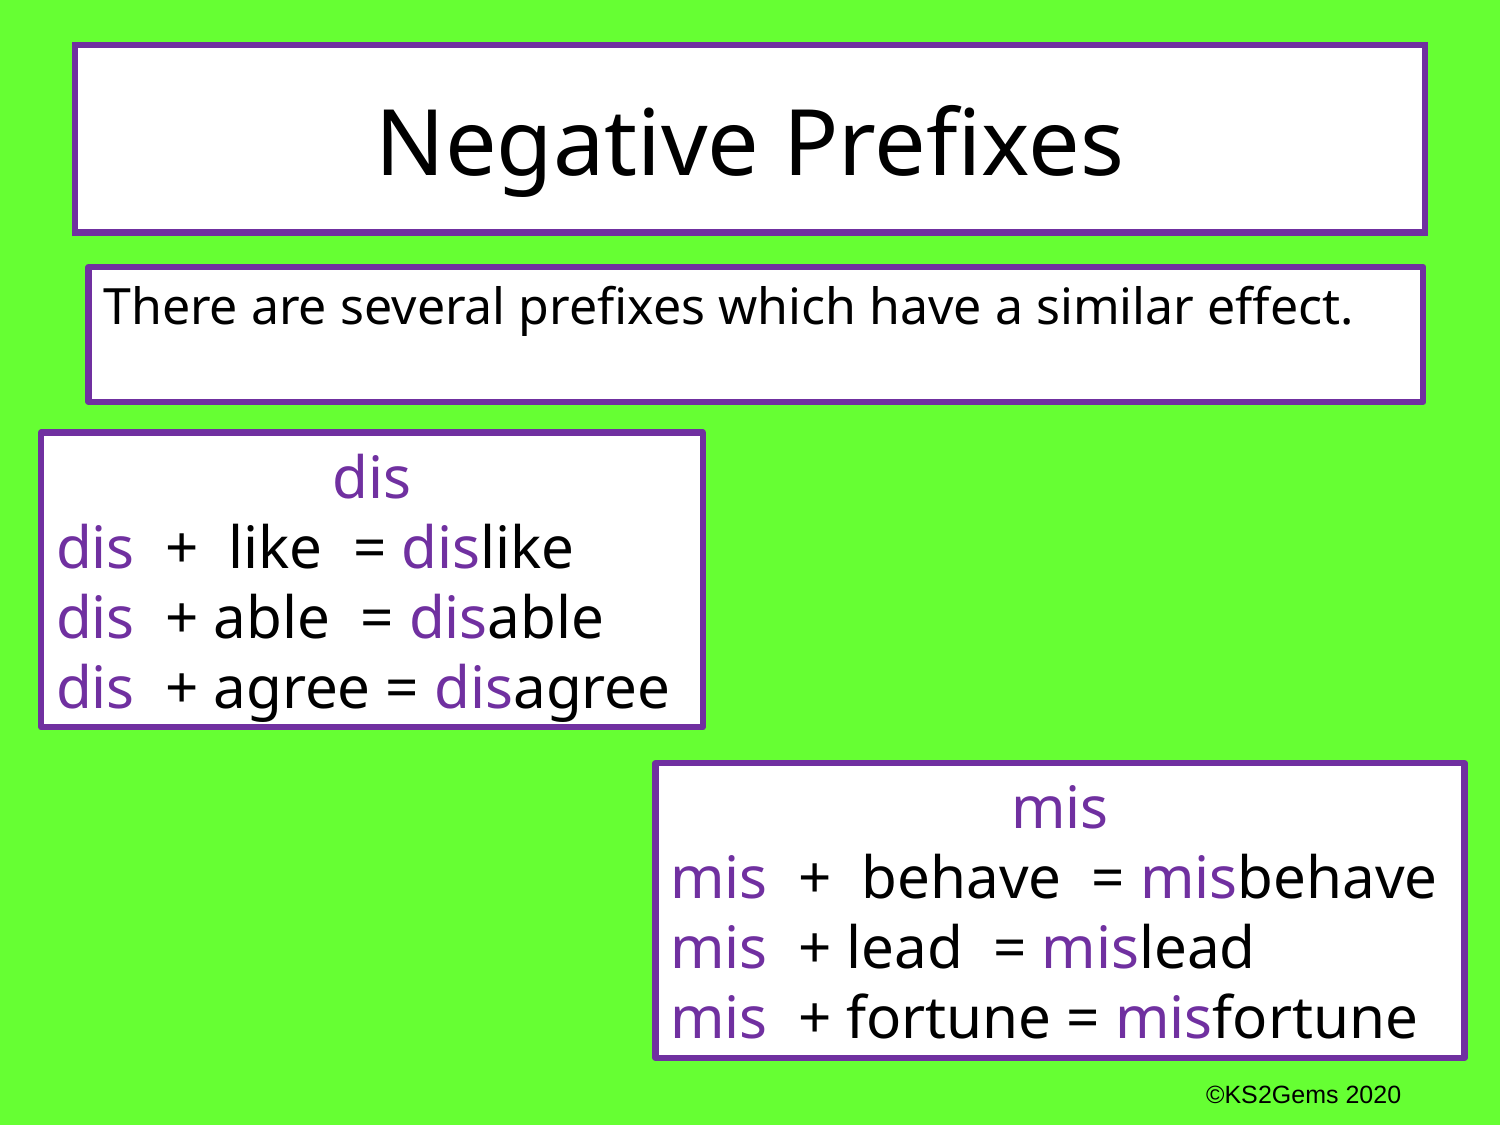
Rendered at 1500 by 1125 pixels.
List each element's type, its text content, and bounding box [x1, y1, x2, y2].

text_box mis mis + behave = misbehave mis + lead = mislead mis + fortune = misfortune [655, 763, 1465, 1058]
text_box There are several prefixes which have a similar effect. [88, 267, 1424, 402]
text_box dis dis + like = dislike dis + able = disable dis + agree = disagree [41, 432, 703, 728]
text_box [1222, 1073, 1500, 1125]
title Negative Prefixes [72, 42, 1428, 236]
